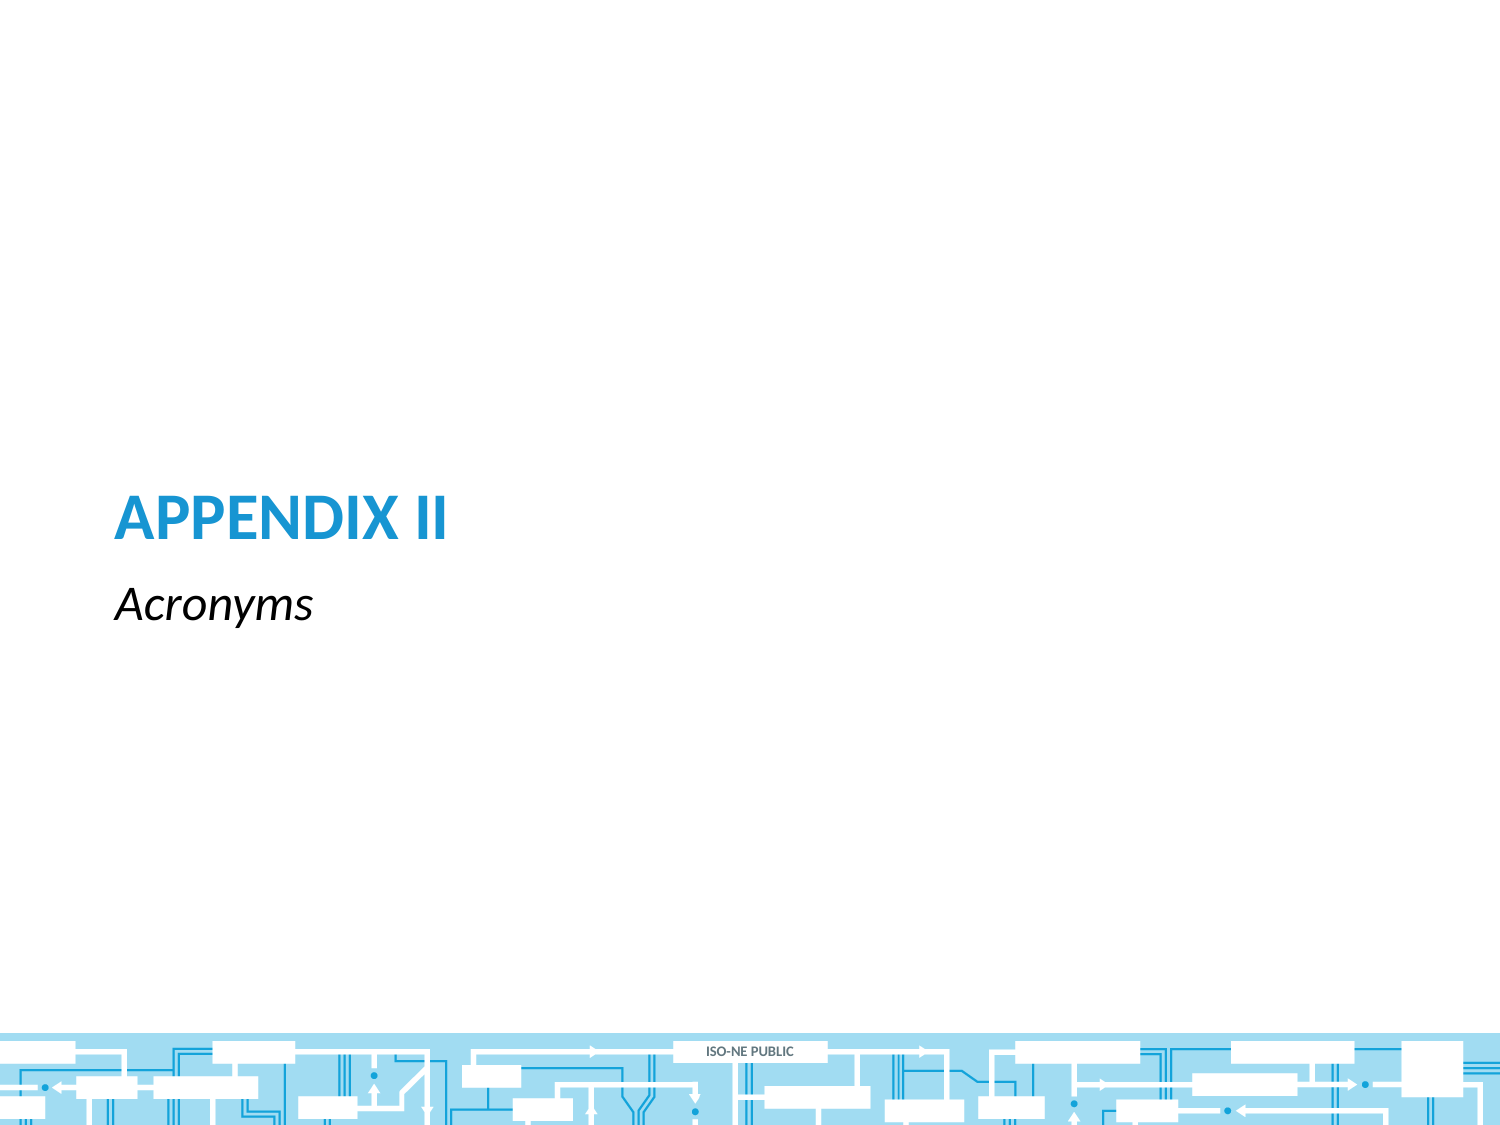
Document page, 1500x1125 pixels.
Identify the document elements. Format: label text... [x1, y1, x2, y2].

title Appendix II [99, 337, 1375, 561]
list Acronyms [99, 562, 1375, 809]
picture [0, 1031, 1500, 1125]
